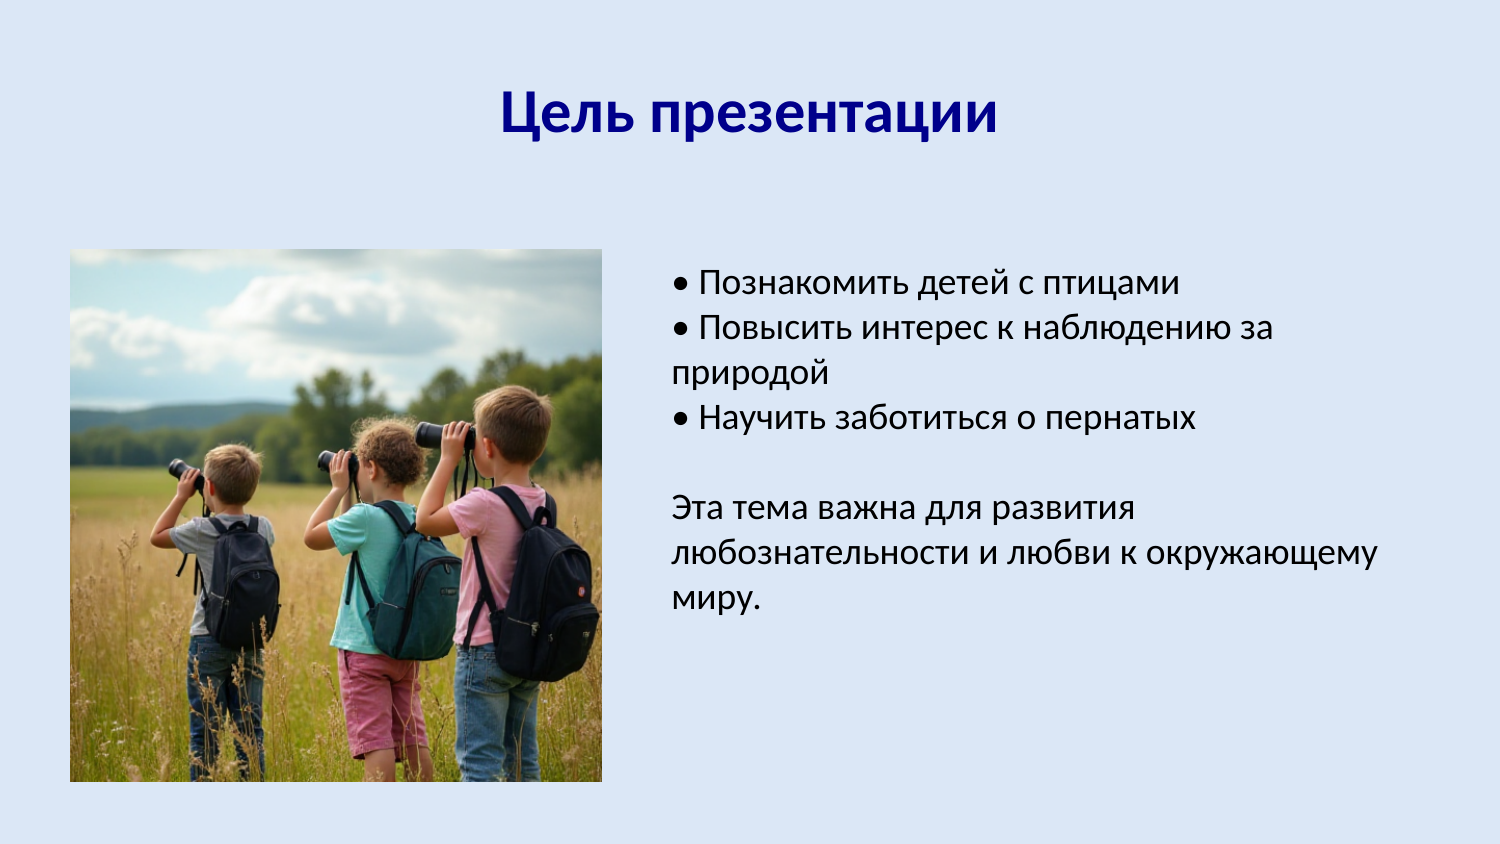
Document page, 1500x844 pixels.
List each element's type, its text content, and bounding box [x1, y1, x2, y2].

text_box Цель презентации [62, 62, 1438, 153]
picture [70, 249, 602, 782]
text_box • Познакомить детей с птицами • Повысить интерес к наблюдению за природой • Научить заботиться о пернатых Эта тема важна для развития любознательности и любви к окружающему миру. [656, 249, 1438, 625]
